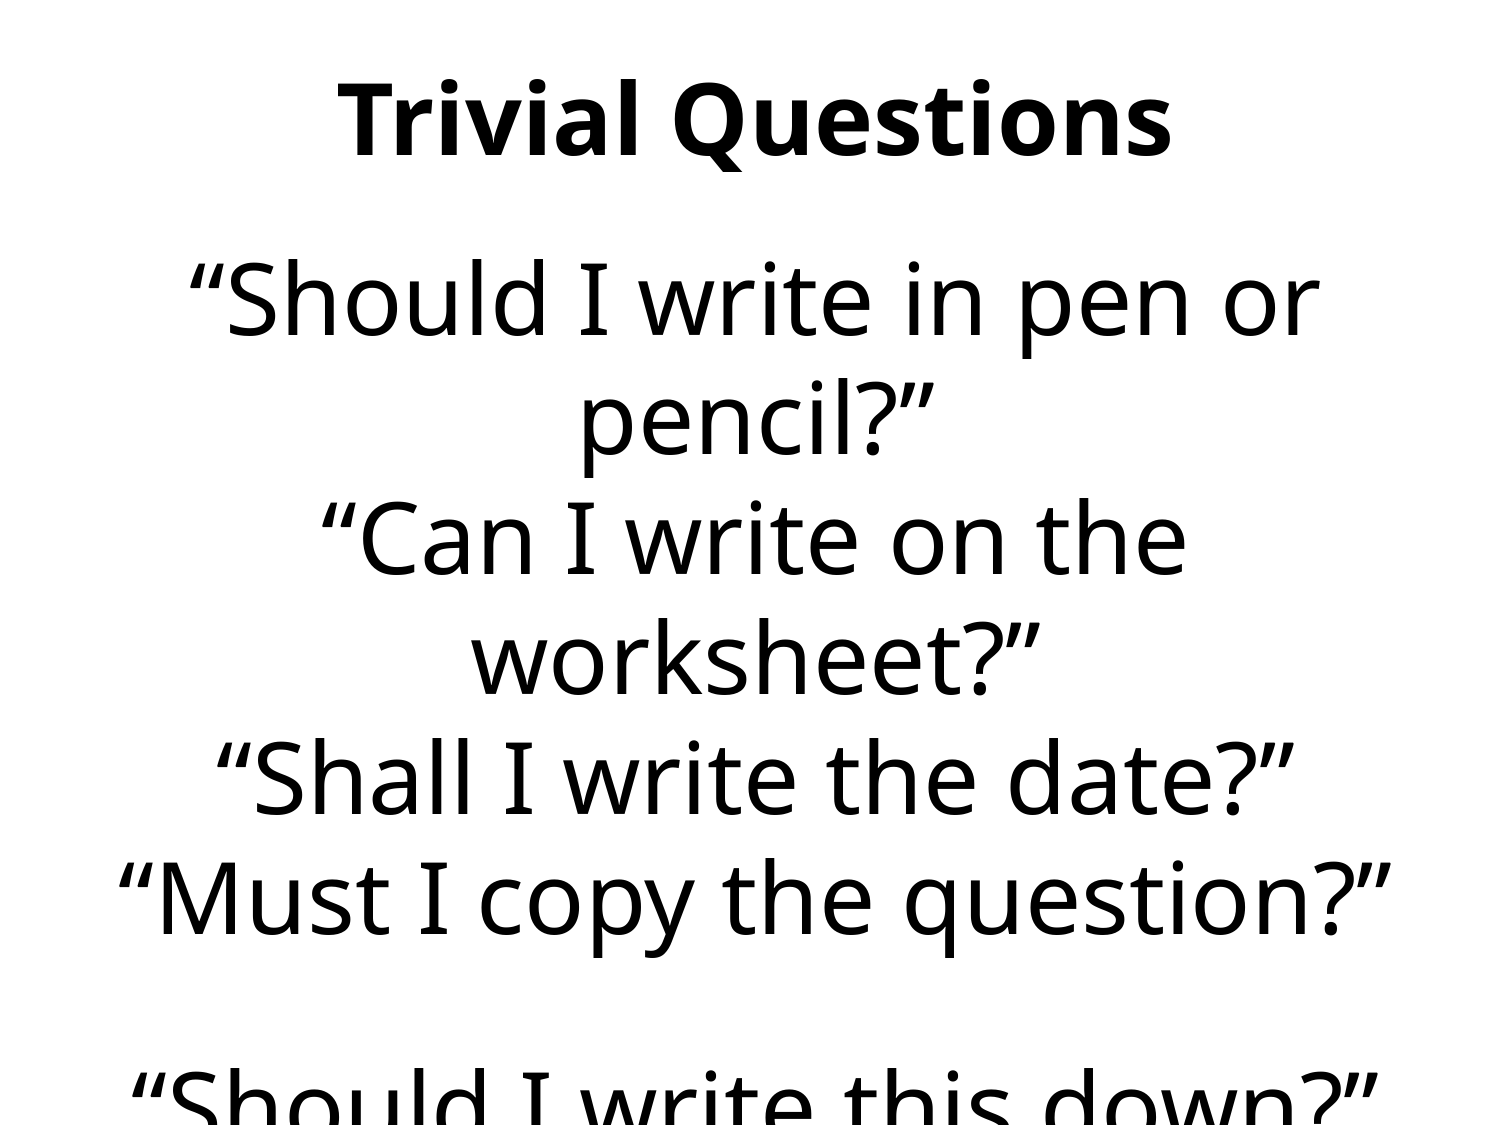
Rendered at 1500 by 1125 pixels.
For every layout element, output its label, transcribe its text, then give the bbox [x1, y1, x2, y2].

text_box Trivial Questions “Should I write in pen or pencil?” “Can I write on the worksheet?” “Shall I write the date?” “Must I copy the question?” “Should I write this down?” “Do I need to show my method” [24, 47, 1488, 1125]
